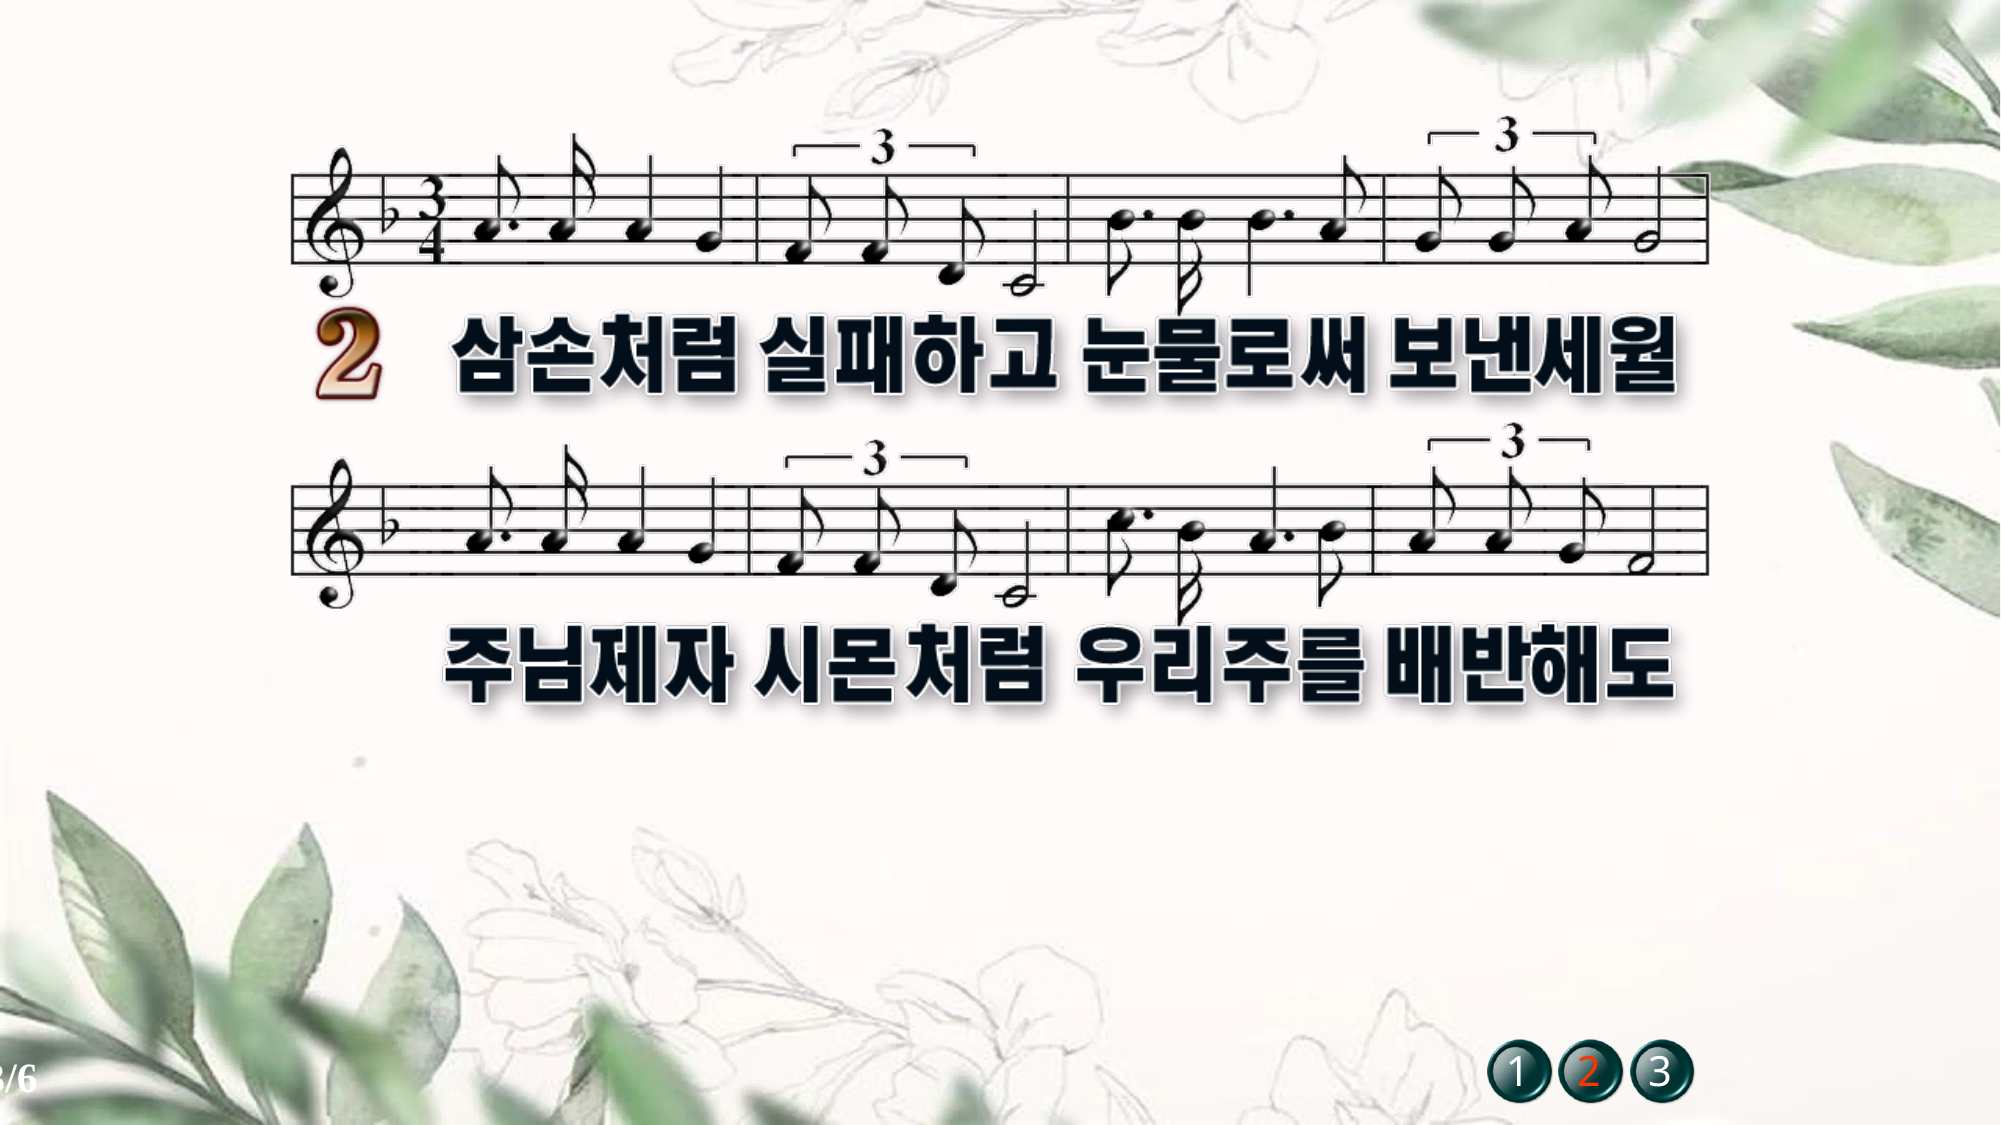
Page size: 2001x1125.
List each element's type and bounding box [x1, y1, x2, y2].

text_box [1484, 1035, 1555, 1106]
text_box [1627, 1035, 1697, 1106]
text_box [1555, 1035, 1626, 1106]
picture [0, 0, 2001, 1125]
